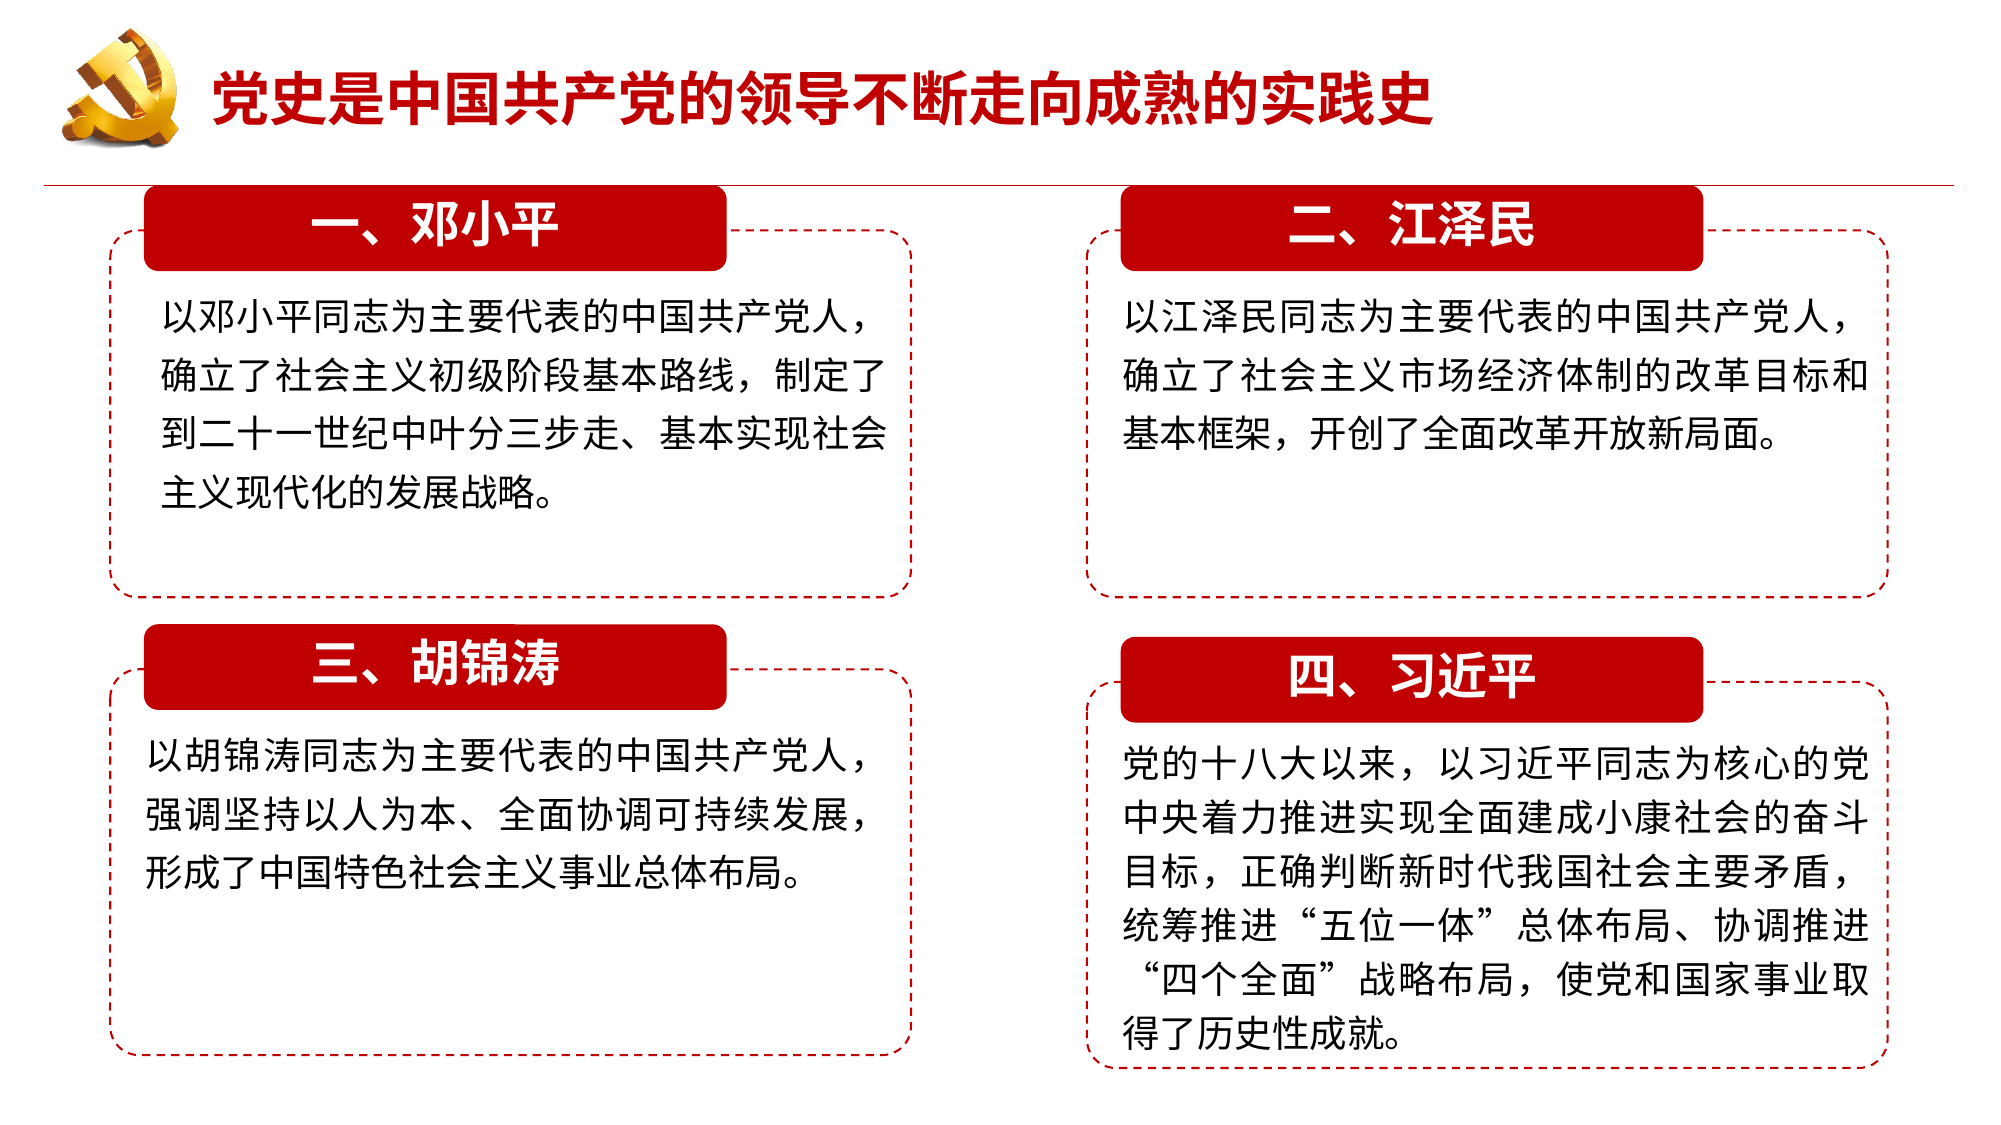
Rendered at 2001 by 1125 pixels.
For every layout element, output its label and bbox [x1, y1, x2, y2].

picture [59, 28, 179, 151]
text_box [1086, 636, 1888, 1068]
text_box [110, 624, 911, 1056]
text_box [110, 185, 911, 598]
text_box [1086, 185, 1888, 598]
